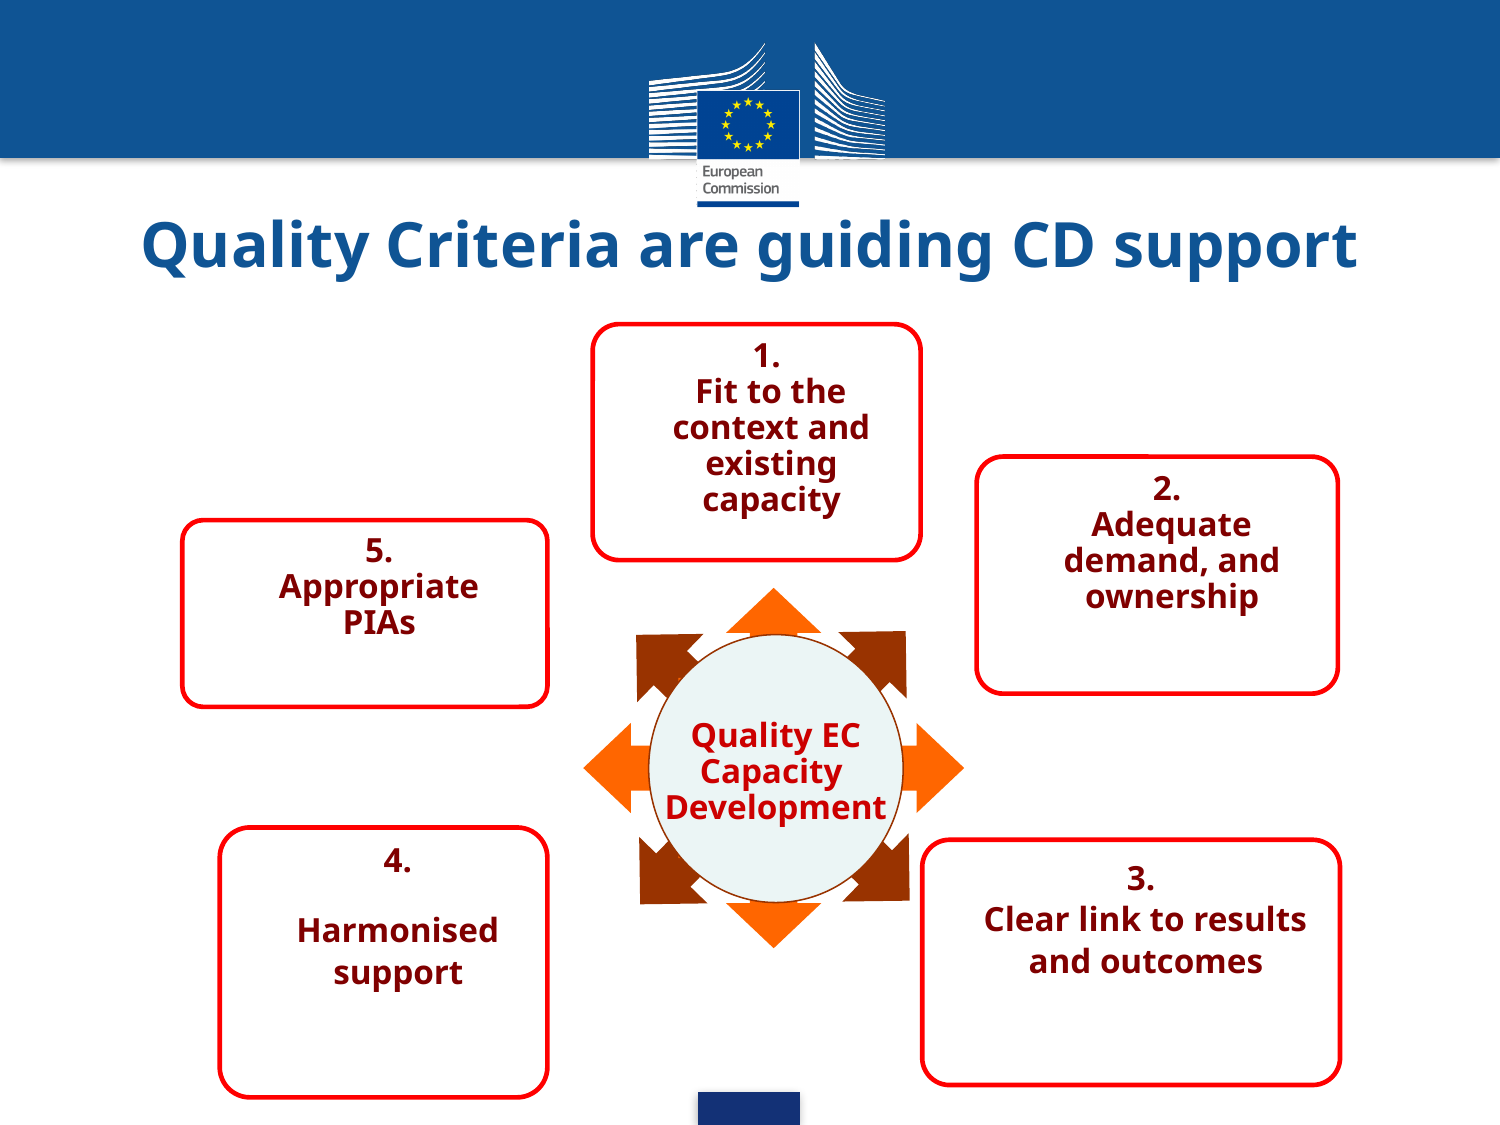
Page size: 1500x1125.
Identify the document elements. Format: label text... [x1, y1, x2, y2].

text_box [181, 323, 1341, 1098]
picture [649, 42, 885, 177]
title Quality Criteria are guiding CD support [0, 177, 1500, 308]
text_box [653, 246, 804, 322]
